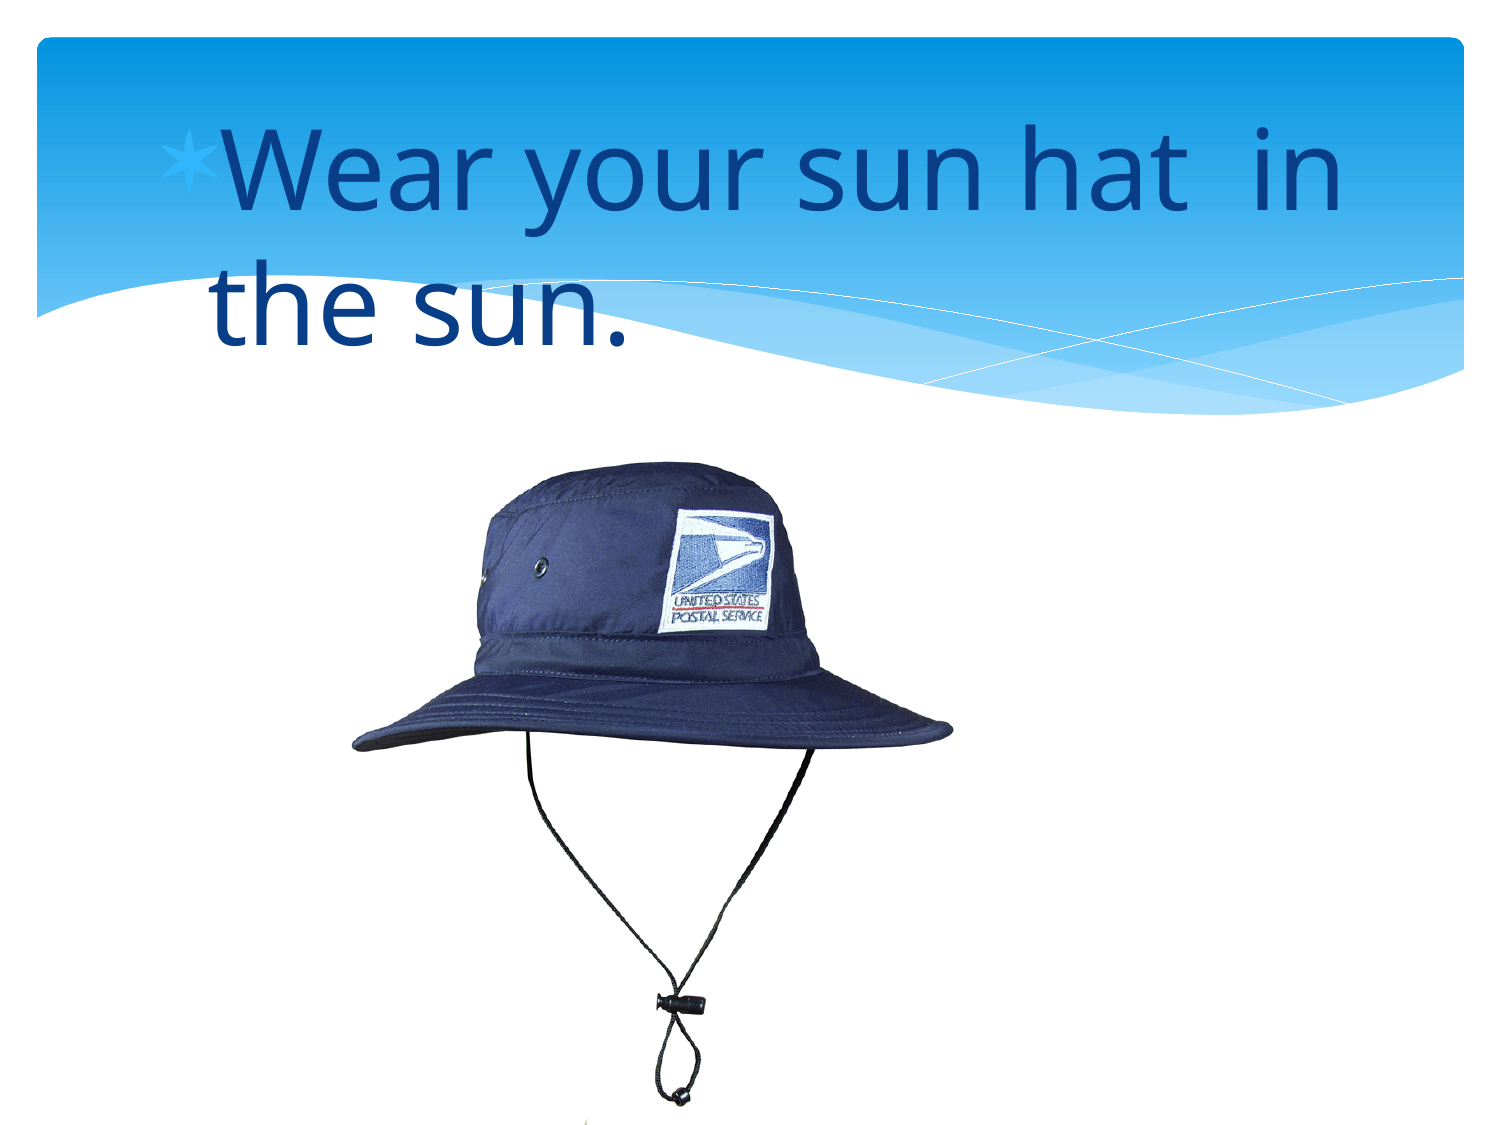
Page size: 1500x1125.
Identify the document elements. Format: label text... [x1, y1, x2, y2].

list Wear your sun hat in the sun. [147, 90, 1363, 656]
picture [324, 439, 982, 1125]
